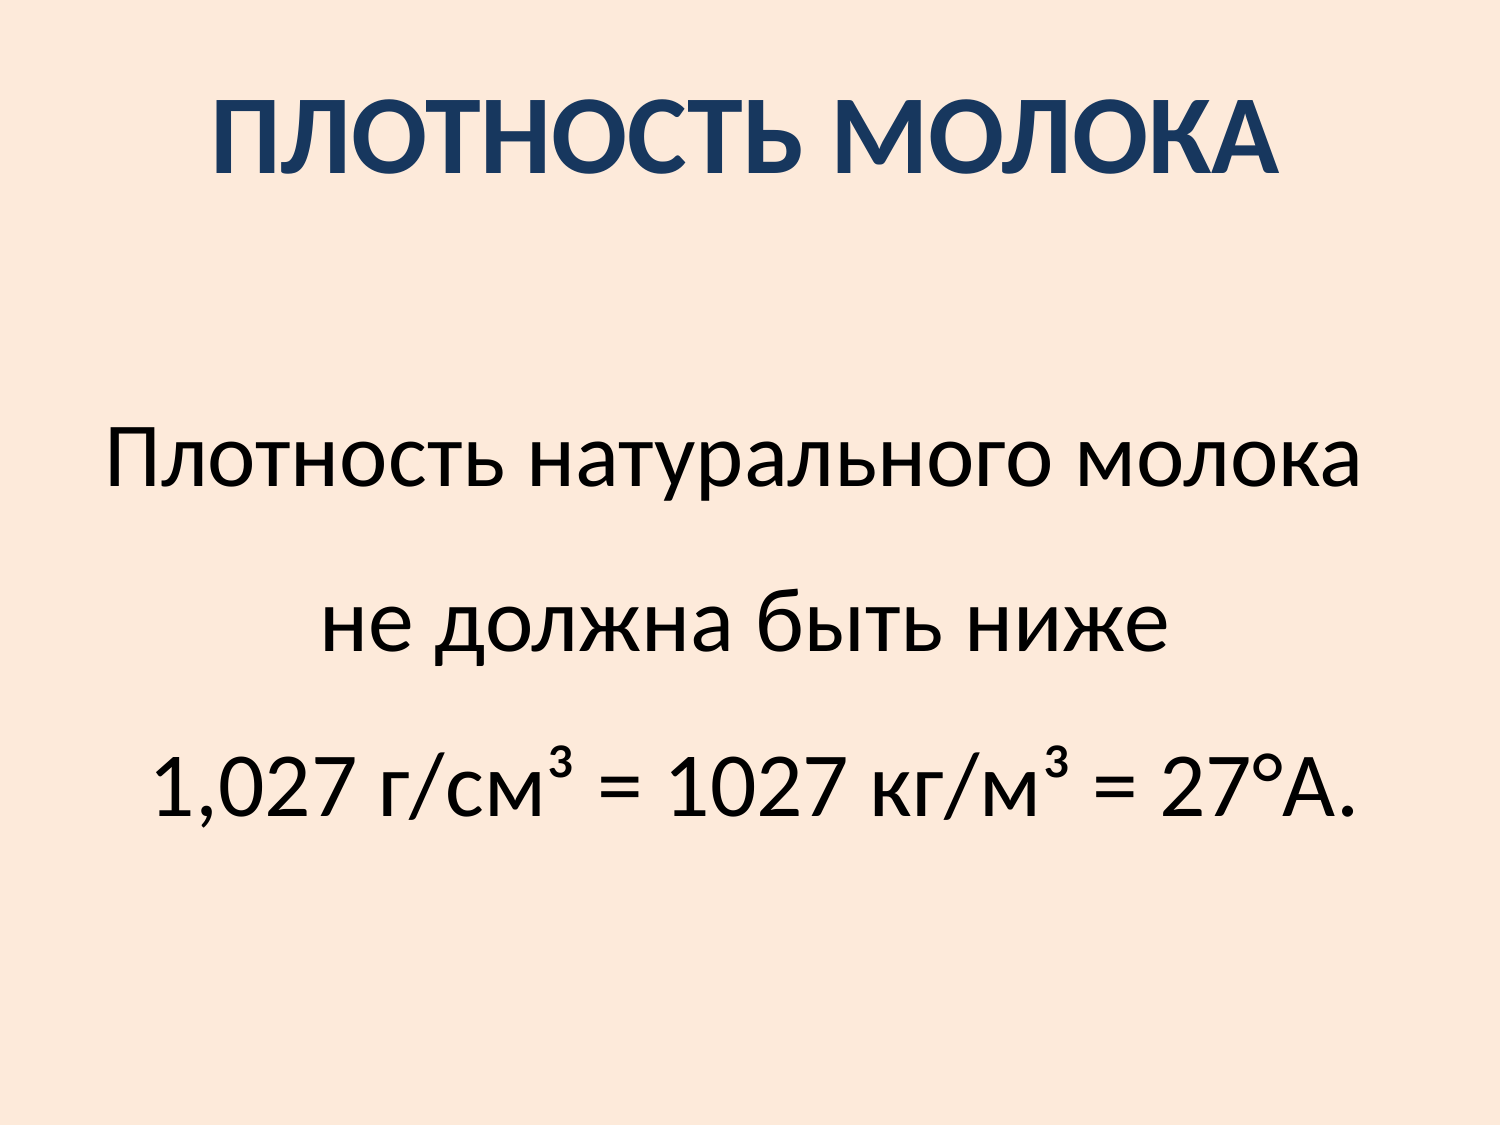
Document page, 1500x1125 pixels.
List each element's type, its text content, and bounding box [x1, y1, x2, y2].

text_box ПЛОТНОСТЬ МОЛОКА [70, 35, 1421, 223]
title Плотность натурального молока не должна быть ниже 1,027 г/см³ = 1027 кг/м³ = 27°А. [70, 269, 1421, 905]
